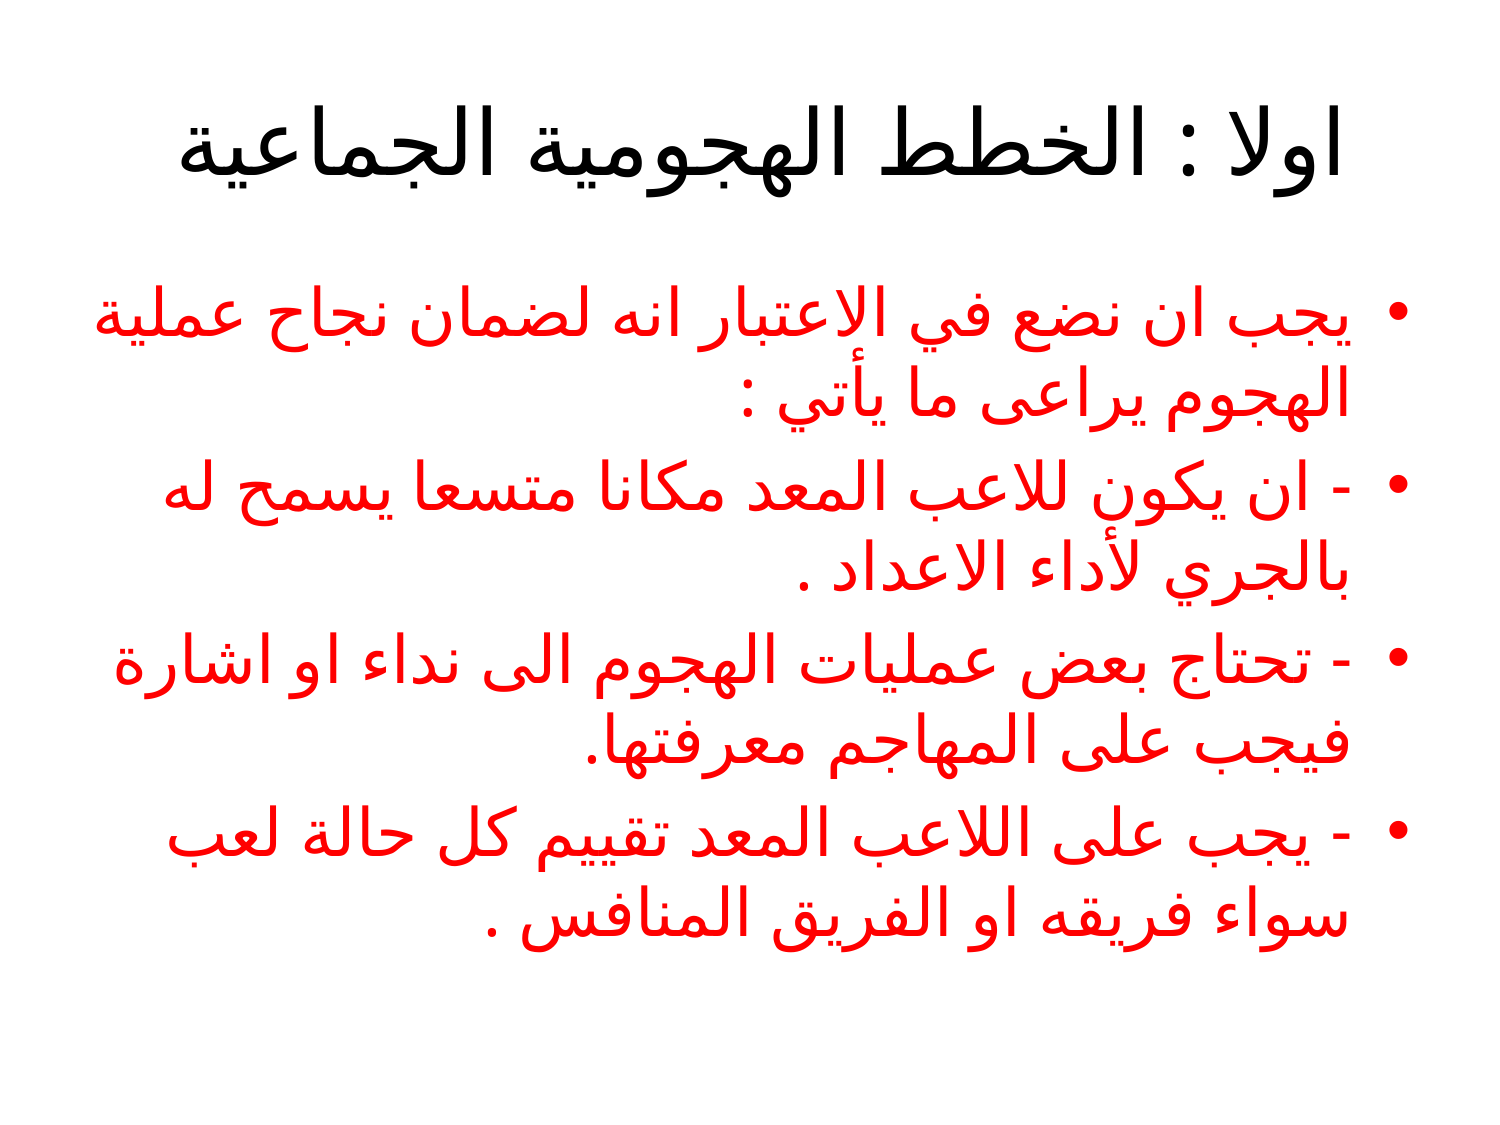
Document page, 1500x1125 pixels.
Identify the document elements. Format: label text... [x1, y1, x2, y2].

list يجب ان نضع في الاعتبار انه لضمان نجاح عملية الهجوم يراعى ما يأتي : - ان يكون للاعب المعد مكانا متسعا يسمح له بالجري لأداء الاعداد . - تحتاج بعض عمليات الهجوم الى نداء او اشارة فيجب على المهاجم معرفتها. - يجب على اللاعب المعد تقييم كل حالة لعب سواء فريقه او الفريق المنافس . [75, 262, 1425, 1005]
title اولا : الخطط الهجومية الجماعية [75, 45, 1425, 233]
